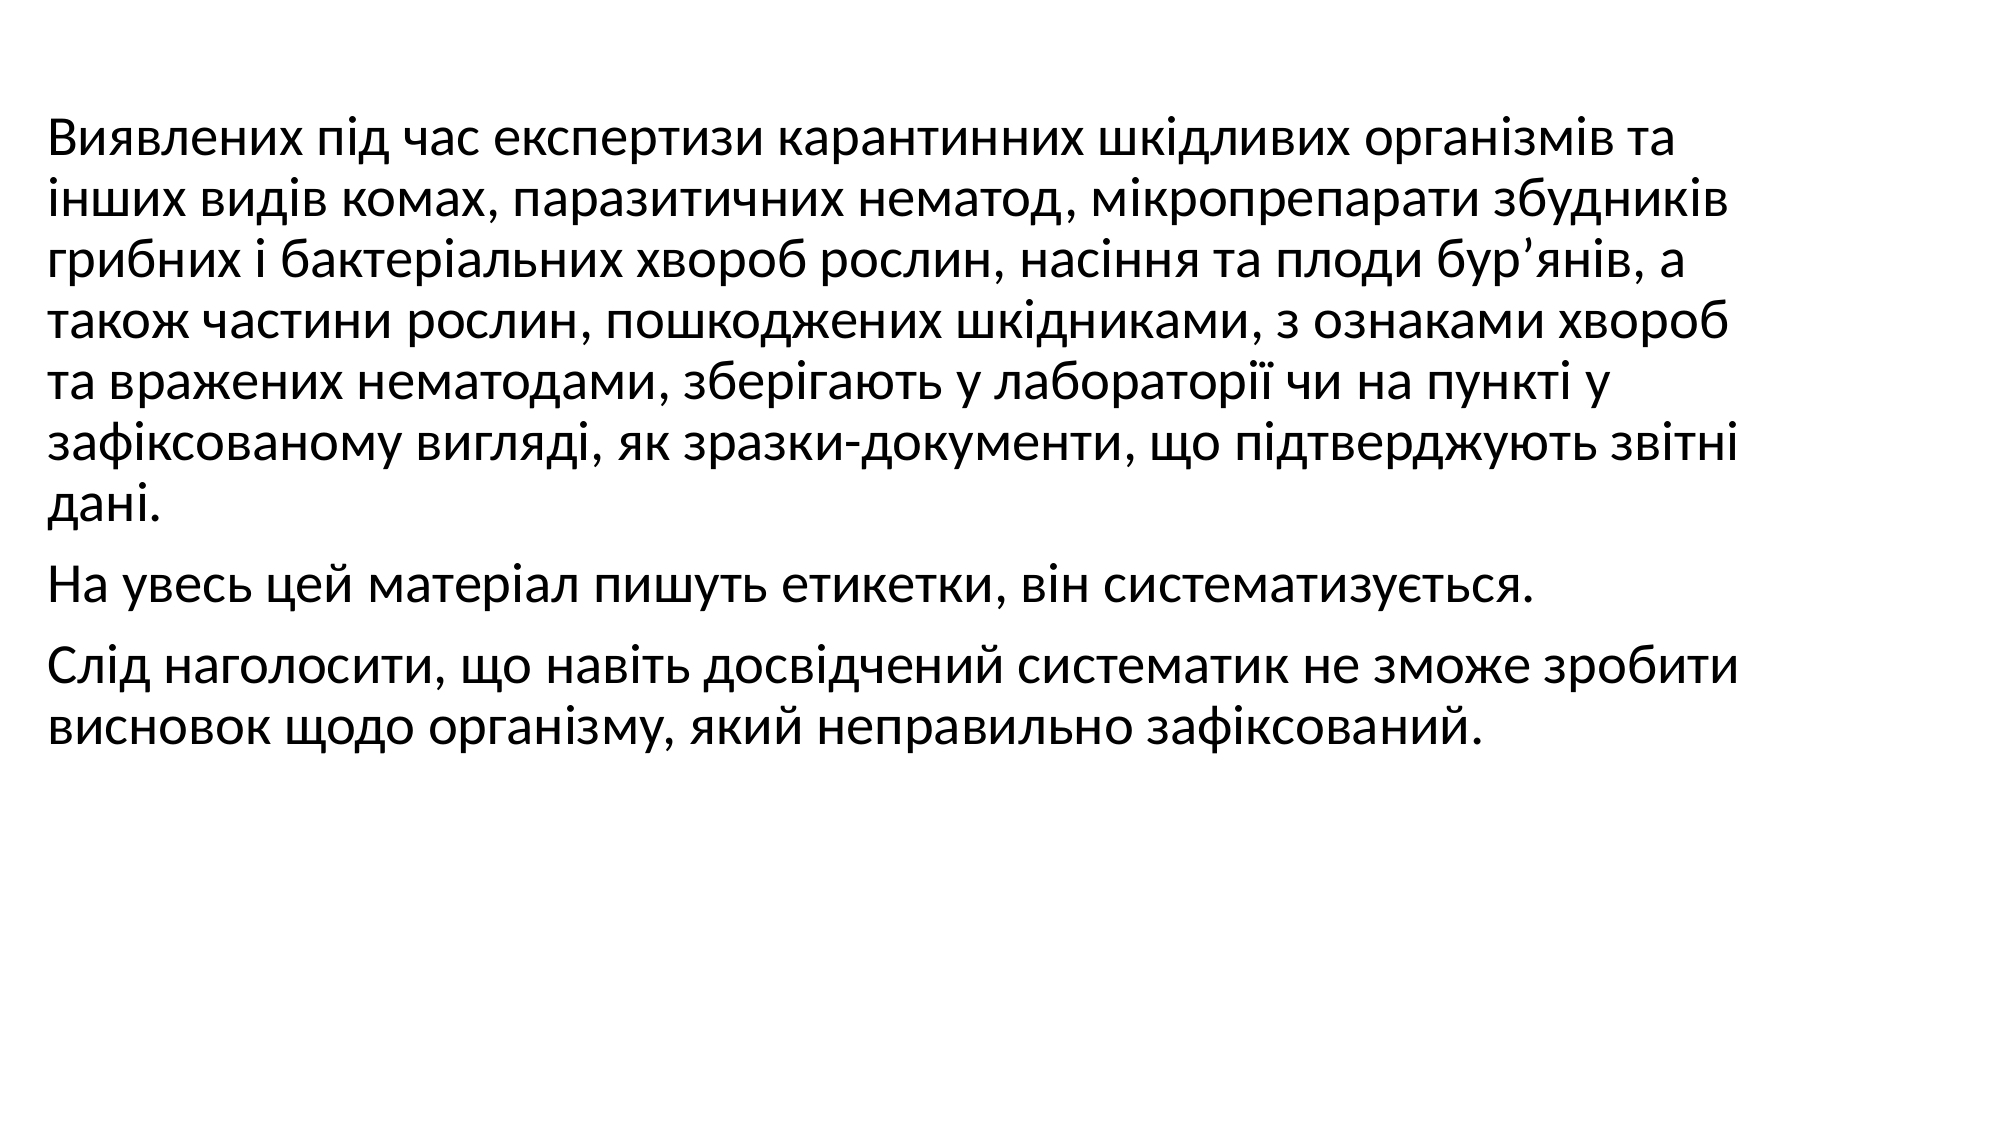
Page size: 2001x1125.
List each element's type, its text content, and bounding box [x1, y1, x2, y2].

list Виявлених під час експертизи карантинних шкідливих організмів та інших видів комах, паразитичних нематод, мікропрепарати збудників грибних і бактеріальних хвороб рослин, насіння та плоди бур’янів, а також частини рослин, пошкоджених шкідниками, з ознаками хвороб та вражених нематодами, зберігають у лабораторії чи на пункті у зафіксованому вигляді, як зразки-документи, що підтверджують звітні дані. На увесь цей матеріал пишуть етикетки, він систематизується. Слід наголосити, що навіть досвідчений систематик не зможе зробити висновок щодо організму, який неправильно зафіксований. [32, 99, 1758, 814]
